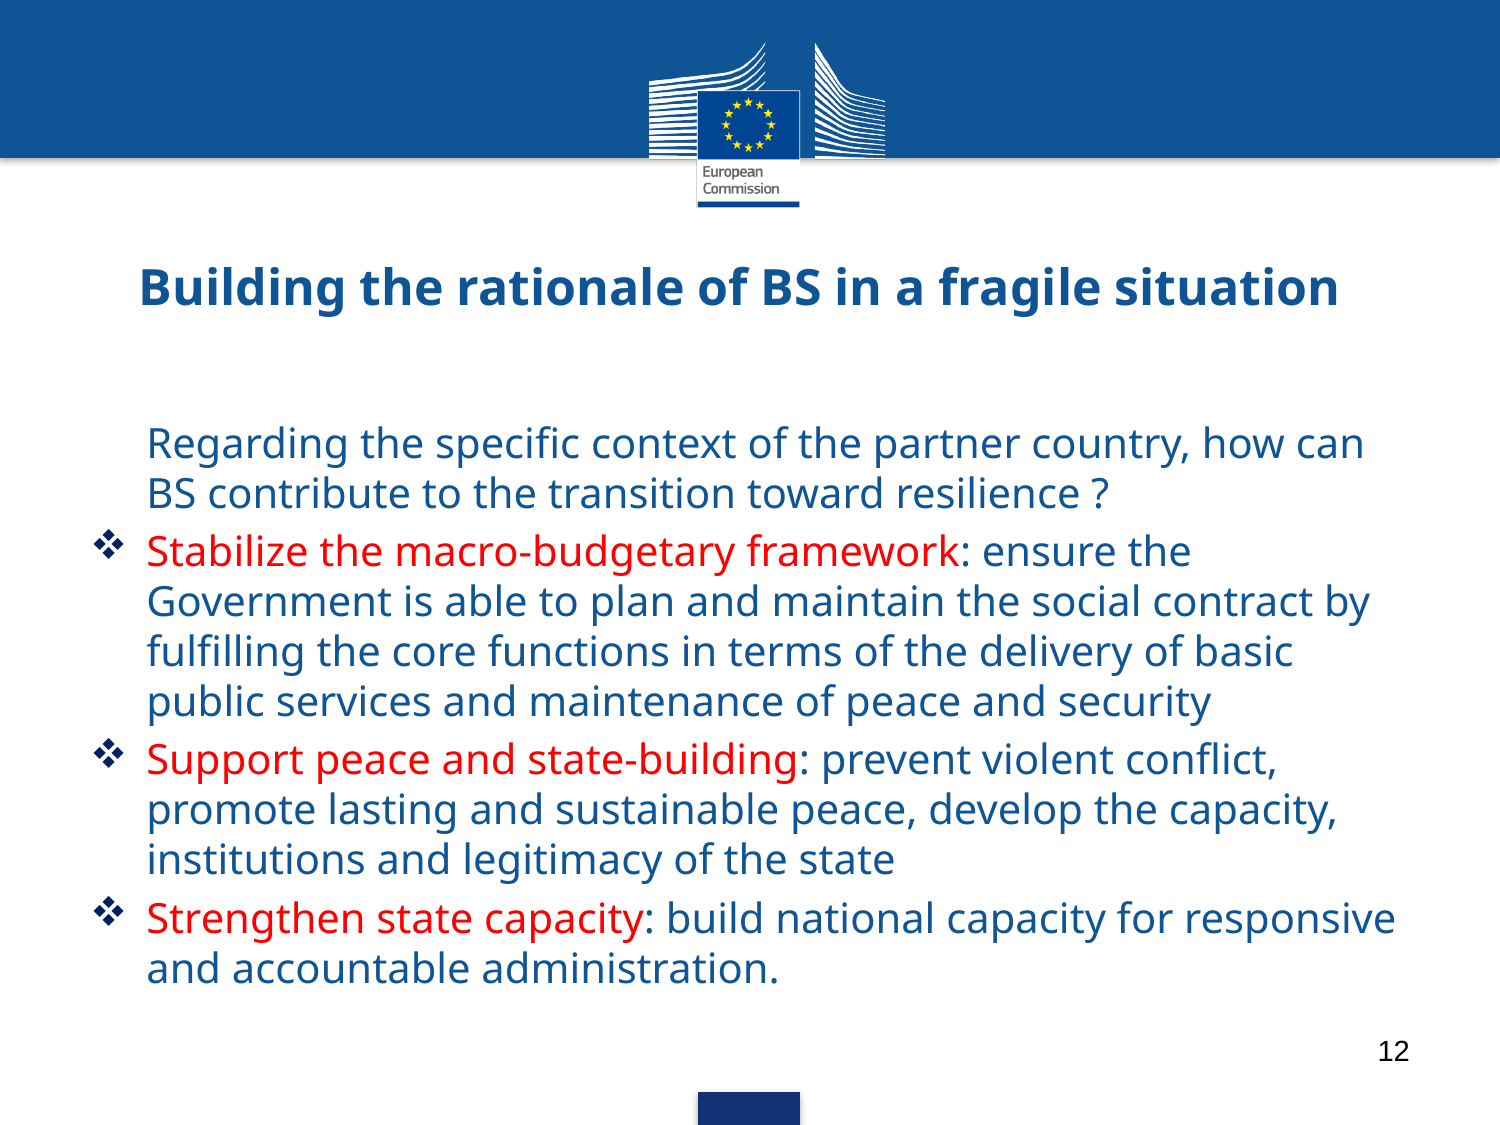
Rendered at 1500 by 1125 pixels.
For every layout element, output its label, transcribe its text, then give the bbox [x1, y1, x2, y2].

list Regarding the specific context of the partner country, how can BS contribute to the transition toward resilience ? Stabilize the macro-budgetary framework: ensure the Government is able to plan and maintain the social contract by fulfilling the core functions in terms of the delivery of basic public services and maintenance of peace and security Support peace and state-building: prevent violent conflict, promote lasting and sustainable peace, develop the capacity, institutions and legitimacy of the state Strengthen state capacity: build national capacity for responsive and accountable administration. [74, 408, 1426, 988]
slide_number 12 [1074, 1024, 1426, 1103]
picture [649, 42, 885, 207]
title Building the rationale of BS in a fragile situation [64, 207, 1416, 362]
